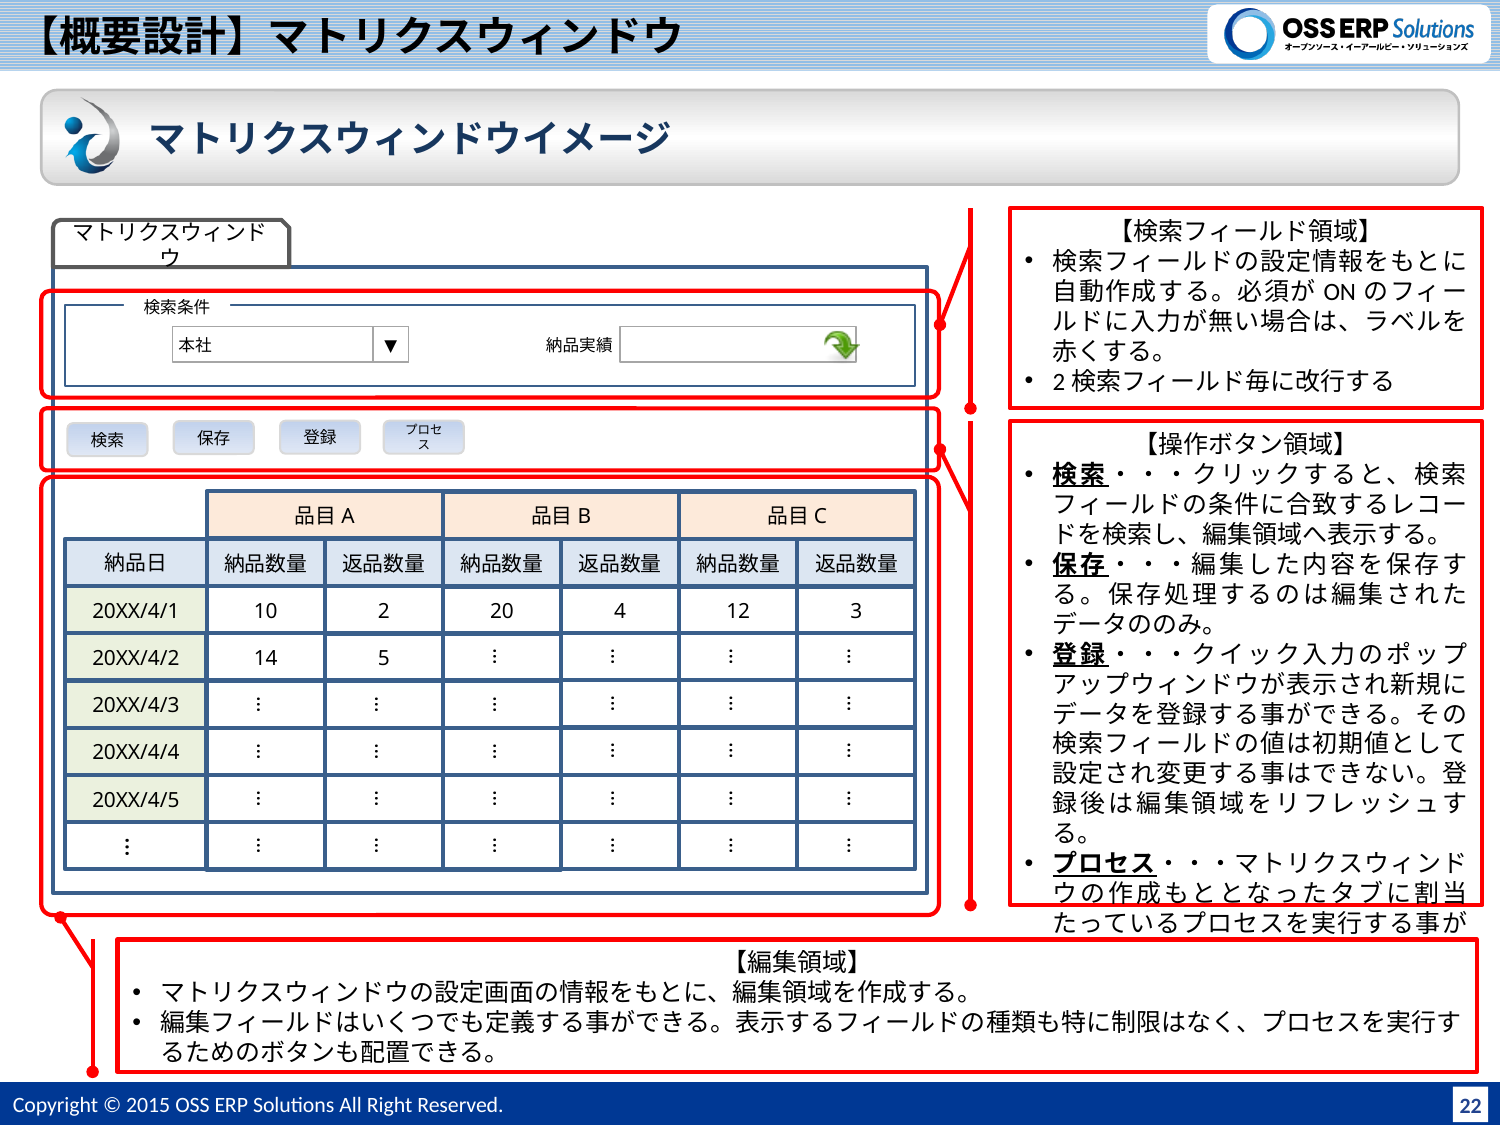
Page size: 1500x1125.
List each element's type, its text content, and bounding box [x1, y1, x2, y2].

text_box 【検索フィールド領域】 検索フィールドの設定情報をもとに自動作成する。必須がONのフィールドに入力が無い場合は、ラベルを赤くする。 2検索フィールド毎に改行する [1008, 206, 1484, 410]
text_box 【編集領域】 マトリクスウィンドウの設定画面の情報をもとに、編集領域を作成する。 編集フィールドはいくつでも定義する事ができる。表示するフィールドの種類も特に制限はなく、プロセスを実行するためのボタンも配置できる。 [115, 937, 1479, 1074]
picture [52, 97, 125, 177]
text_box [39, 474, 942, 918]
text_box マトリクスウィンドウイメージ [41, 89, 1459, 185]
text_box [39, 406, 942, 473]
text_box 【操作ボタン領域】 検索・・・クリックすると、検索フィールドの条件に合致するレコードを検索し、編集領域へ表示する。 保存・・・編集した内容を保存する。保存処理するのは編集されたデータののみ。 登録・・・クイック入力のポップアップウィンドウが表示され新規にデータを登録する事ができる。その検索フィールドの値は初期値として設定され変更する事はできない。登録後は編集領域をリフレッシュする。 プロセス・・・マトリクスウィンドウの作成もととなったタブに割当たっているプロセスを実行する事ができる（※未実装）。 [933, 421, 977, 912]
text_box [51, 400, 929, 406]
title 【概要設計】マトリクスウィンドウ [2, 0, 1353, 70]
text_box 【検索フィールド領域】 検索フィールドの設定情報をもとに自動作成する。必須がONのフィールドに入力が無い場合は、ラベルを赤くする。 2検索フィールド毎に改行する [933, 208, 977, 415]
text_box [39, 288, 942, 400]
picture [824, 328, 860, 364]
text_box 【編集領域】 マトリクスウィンドウの設定画面の情報をもとに、編集領域を作成する。 編集フィールドはいくつでも定義する事ができる。表示するフィールドの種類も特に制限はなく、プロセスを実行するためのボタンも配置できる。 [54, 911, 99, 1079]
text_box マトリクスウィンドウ [50, 217, 292, 270]
text_box 【操作ボタン領域】 検索・・・クリックすると、検索フィールドの条件に合致するレコードを検索し、編集領域へ表示する。 保存・・・編集した内容を保存する。保存処理するのは編集されたデータののみ。 登録・・・クイック入力のポップアップウィンドウが表示され新規にデータを登録する事ができる。その検索フィールドの値は初期値として設定され変更する事はできない。登録後は編集領域をリフレッシュする。 プロセス・・・マトリクスウィンドウの作成もととなったタブに割当たっているプロセスを実行する事ができる（※未実装）。 [1008, 419, 1484, 907]
picture [1353, 8, 1474, 60]
text_box [51, 265, 929, 288]
